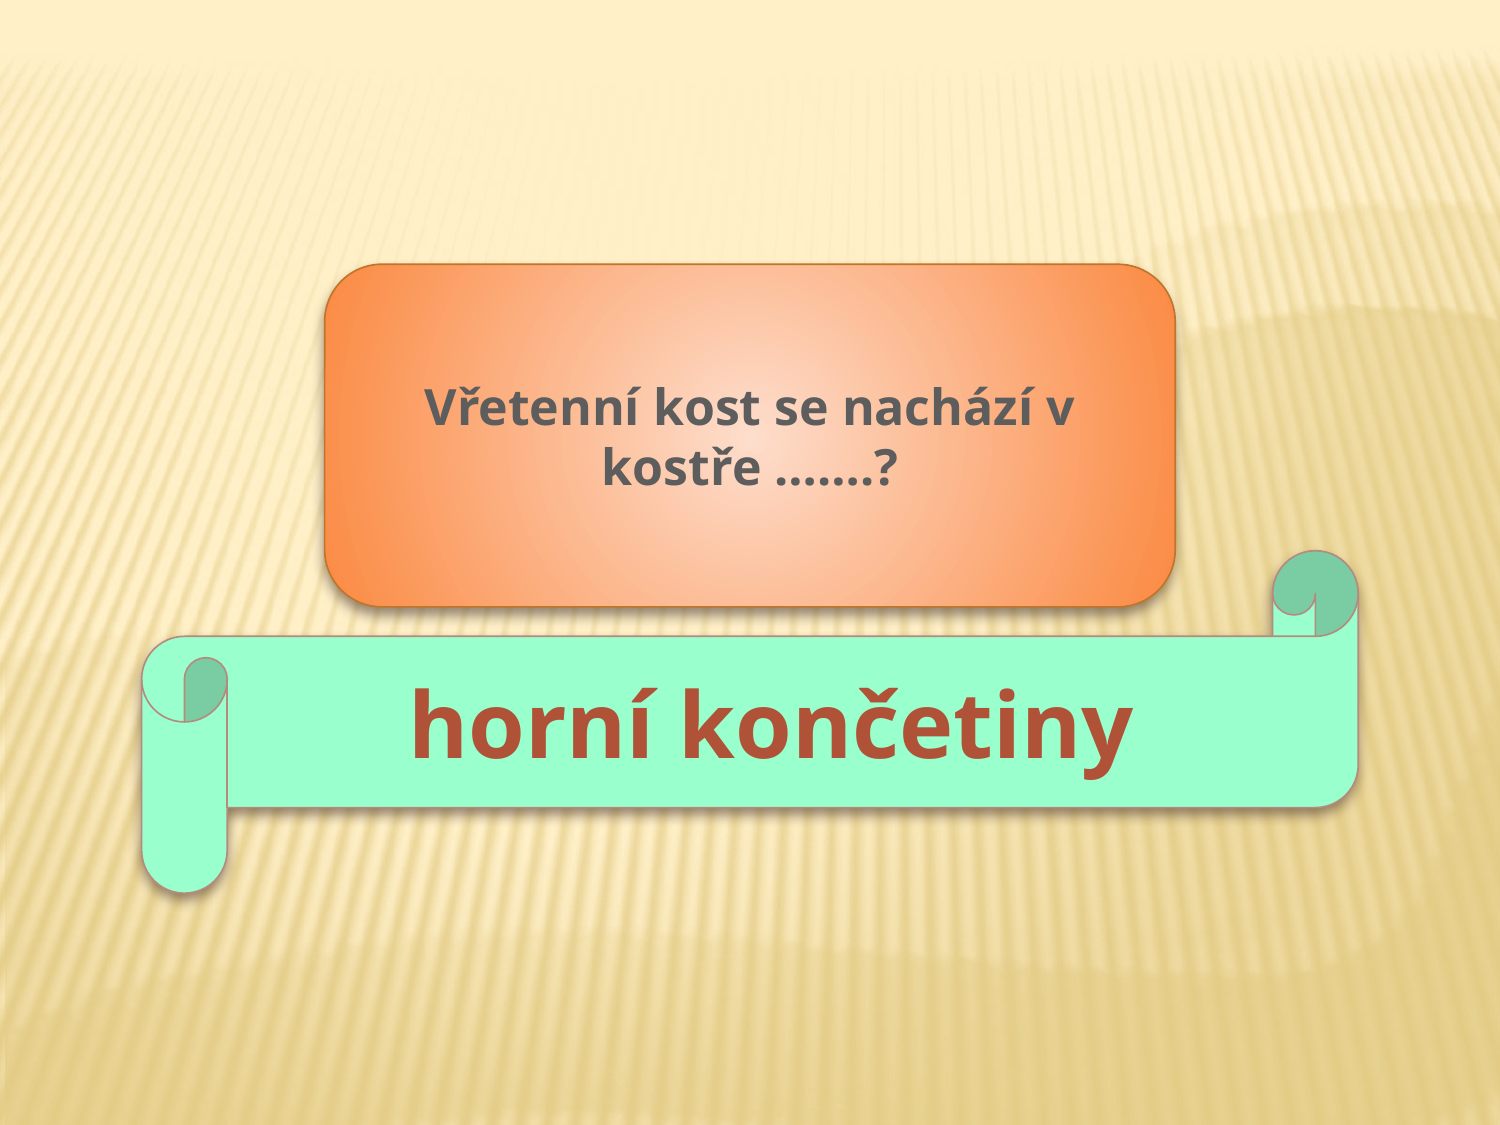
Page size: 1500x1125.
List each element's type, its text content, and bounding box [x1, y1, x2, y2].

text_box Vřetenní kost se nachází v kostře …….? [323, 263, 1177, 608]
text_box horní končetiny [140, 549, 1360, 895]
